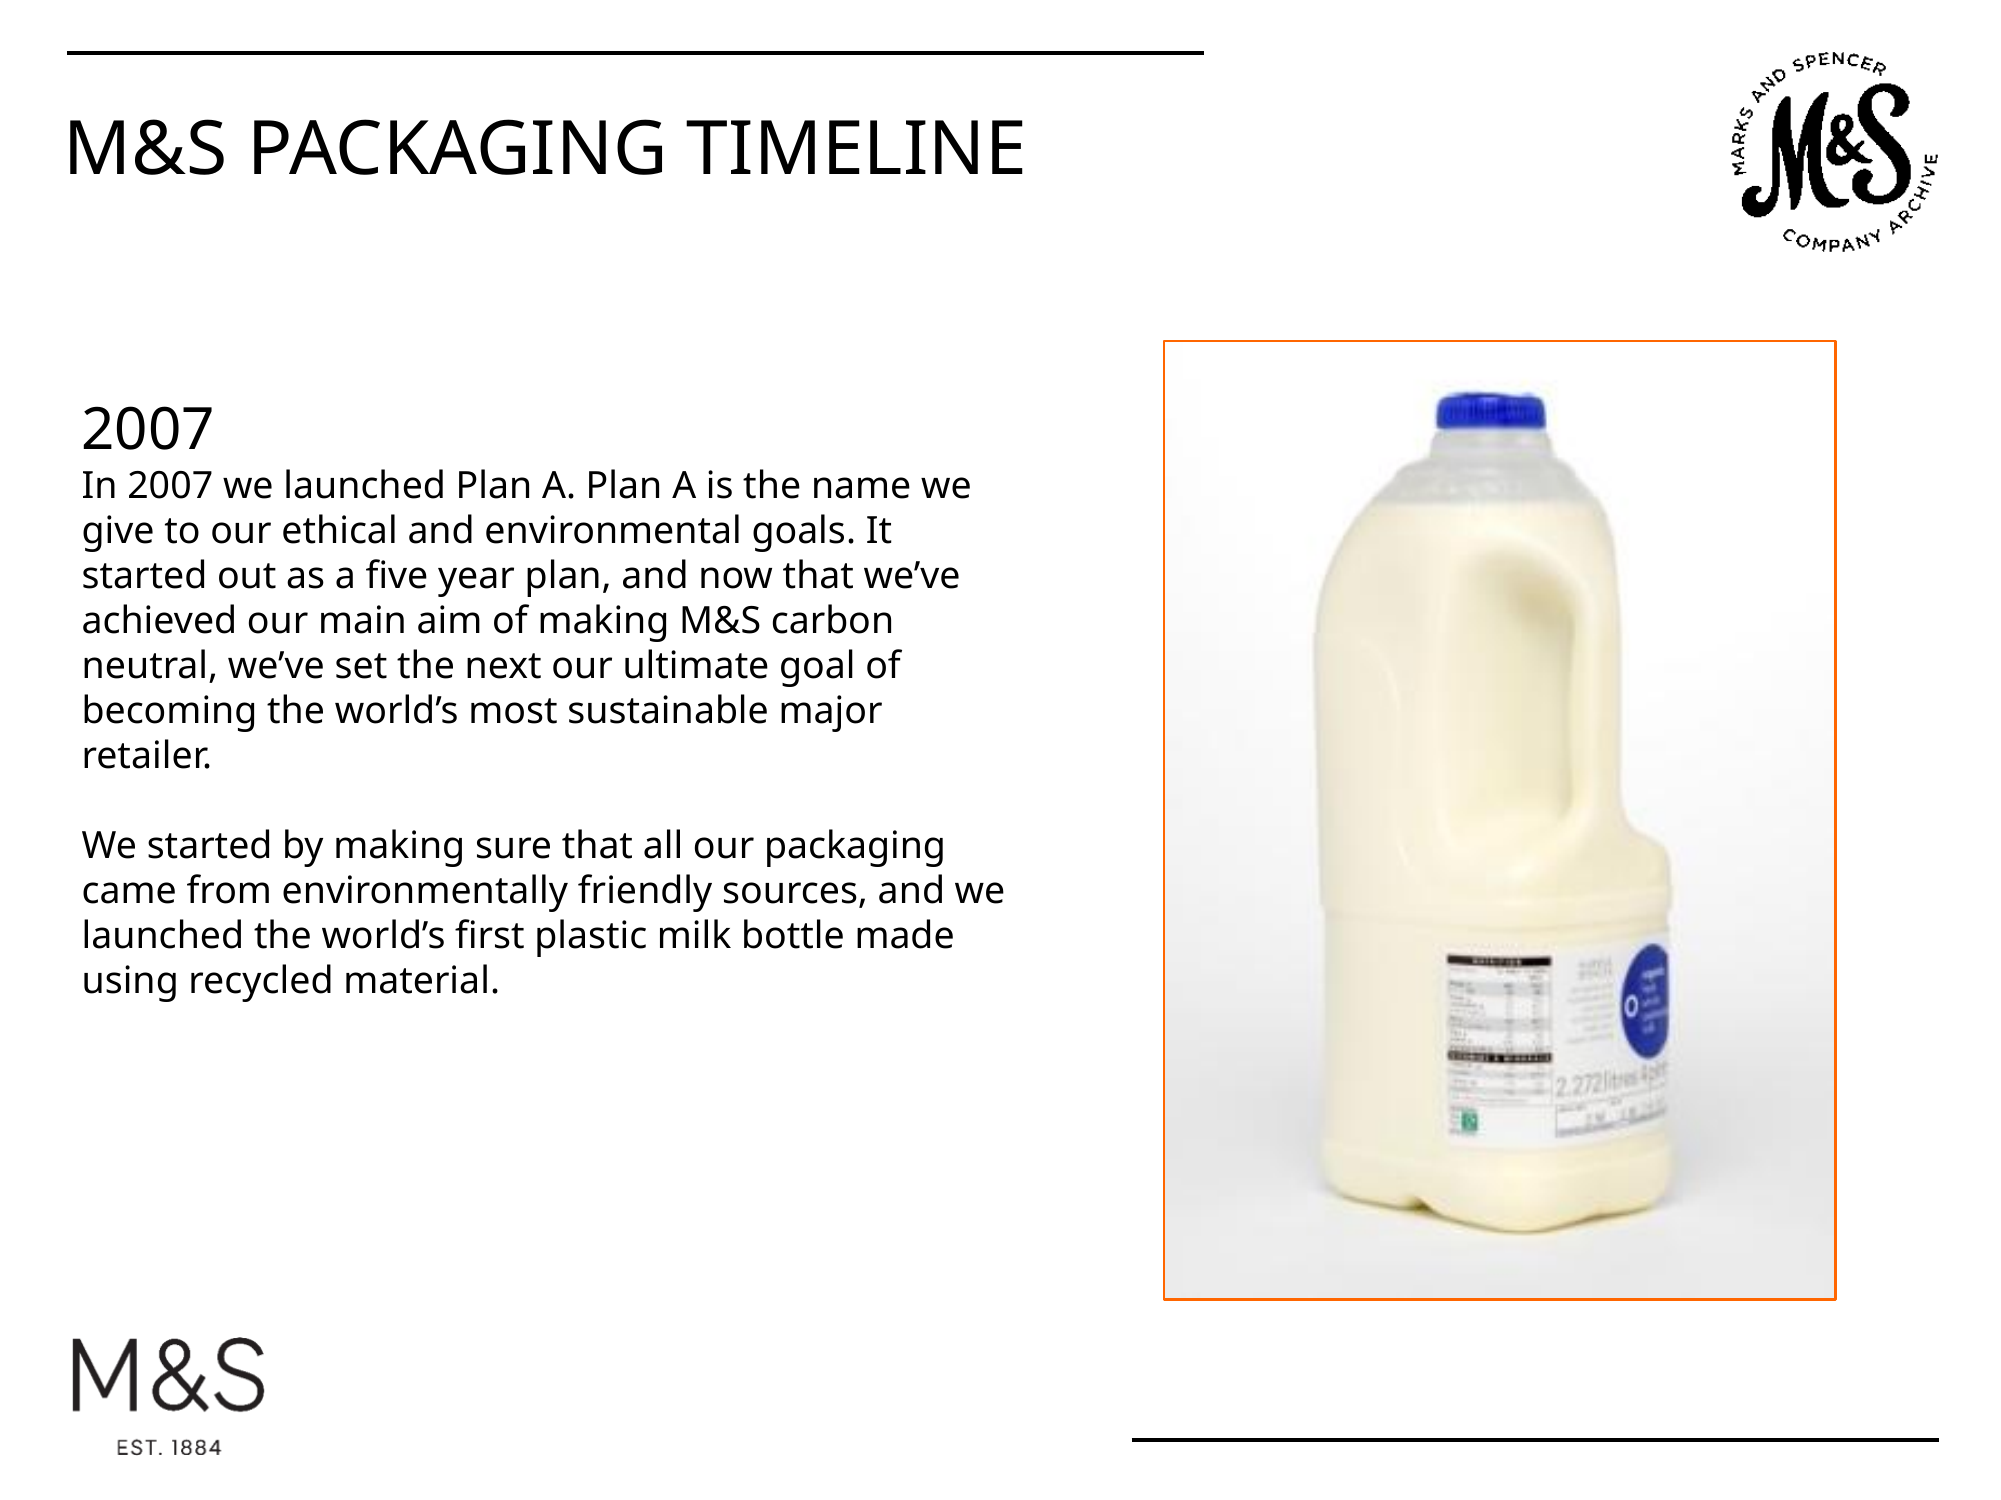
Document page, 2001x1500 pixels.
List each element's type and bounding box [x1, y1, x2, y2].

text_box [48, 52, 1940, 1463]
picture [1165, 342, 1835, 1299]
